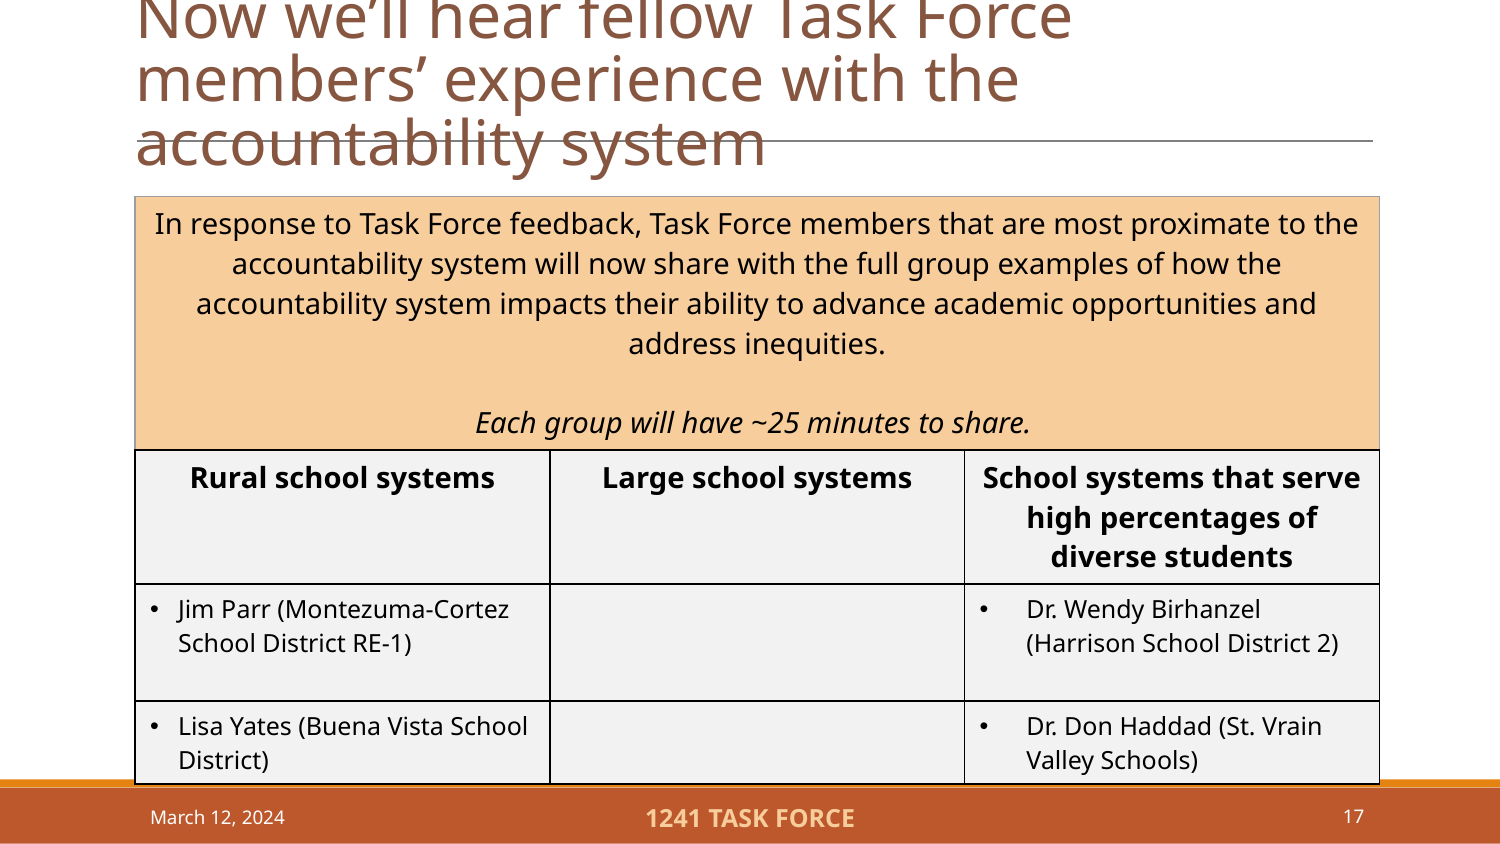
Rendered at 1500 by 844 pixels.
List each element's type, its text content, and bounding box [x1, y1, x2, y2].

table_cell Jim Parr (Montezuma-Cortez School District RE-1) [136, 585, 549, 700]
table_header In response to Task Force feedback, Task Force members that are most proximate to the accountability system will now share with the full group examples of how the accountability system impacts their ability to advance academic opportunities and address inequities. Each group will have ~25 minutes to share. [136, 197, 1379, 449]
table_cell Large school systems [551, 451, 964, 583]
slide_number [135, 794, 440, 840]
footer 1241 TASK FORCE [453, 794, 1047, 840]
table_cell School systems that serve high percentages of diverse students [965, 451, 1379, 583]
table_cell [551, 702, 964, 783]
slide_number 17 [1218, 794, 1380, 840]
table_cell [551, 585, 964, 700]
table_cell Lisa Yates (Buena Vista School District) [136, 702, 549, 783]
table_cell Dr. Don Haddad (St. Vrain Valley Schools) [965, 702, 1379, 783]
table_cell Rural school systems [136, 451, 549, 583]
title Now we’ll hear fellow Task Force members’ experience with the accountability system [135, 35, 1373, 131]
table_cell Dr. Wendy Birhanzel (Harrison School District 2) [965, 585, 1379, 700]
